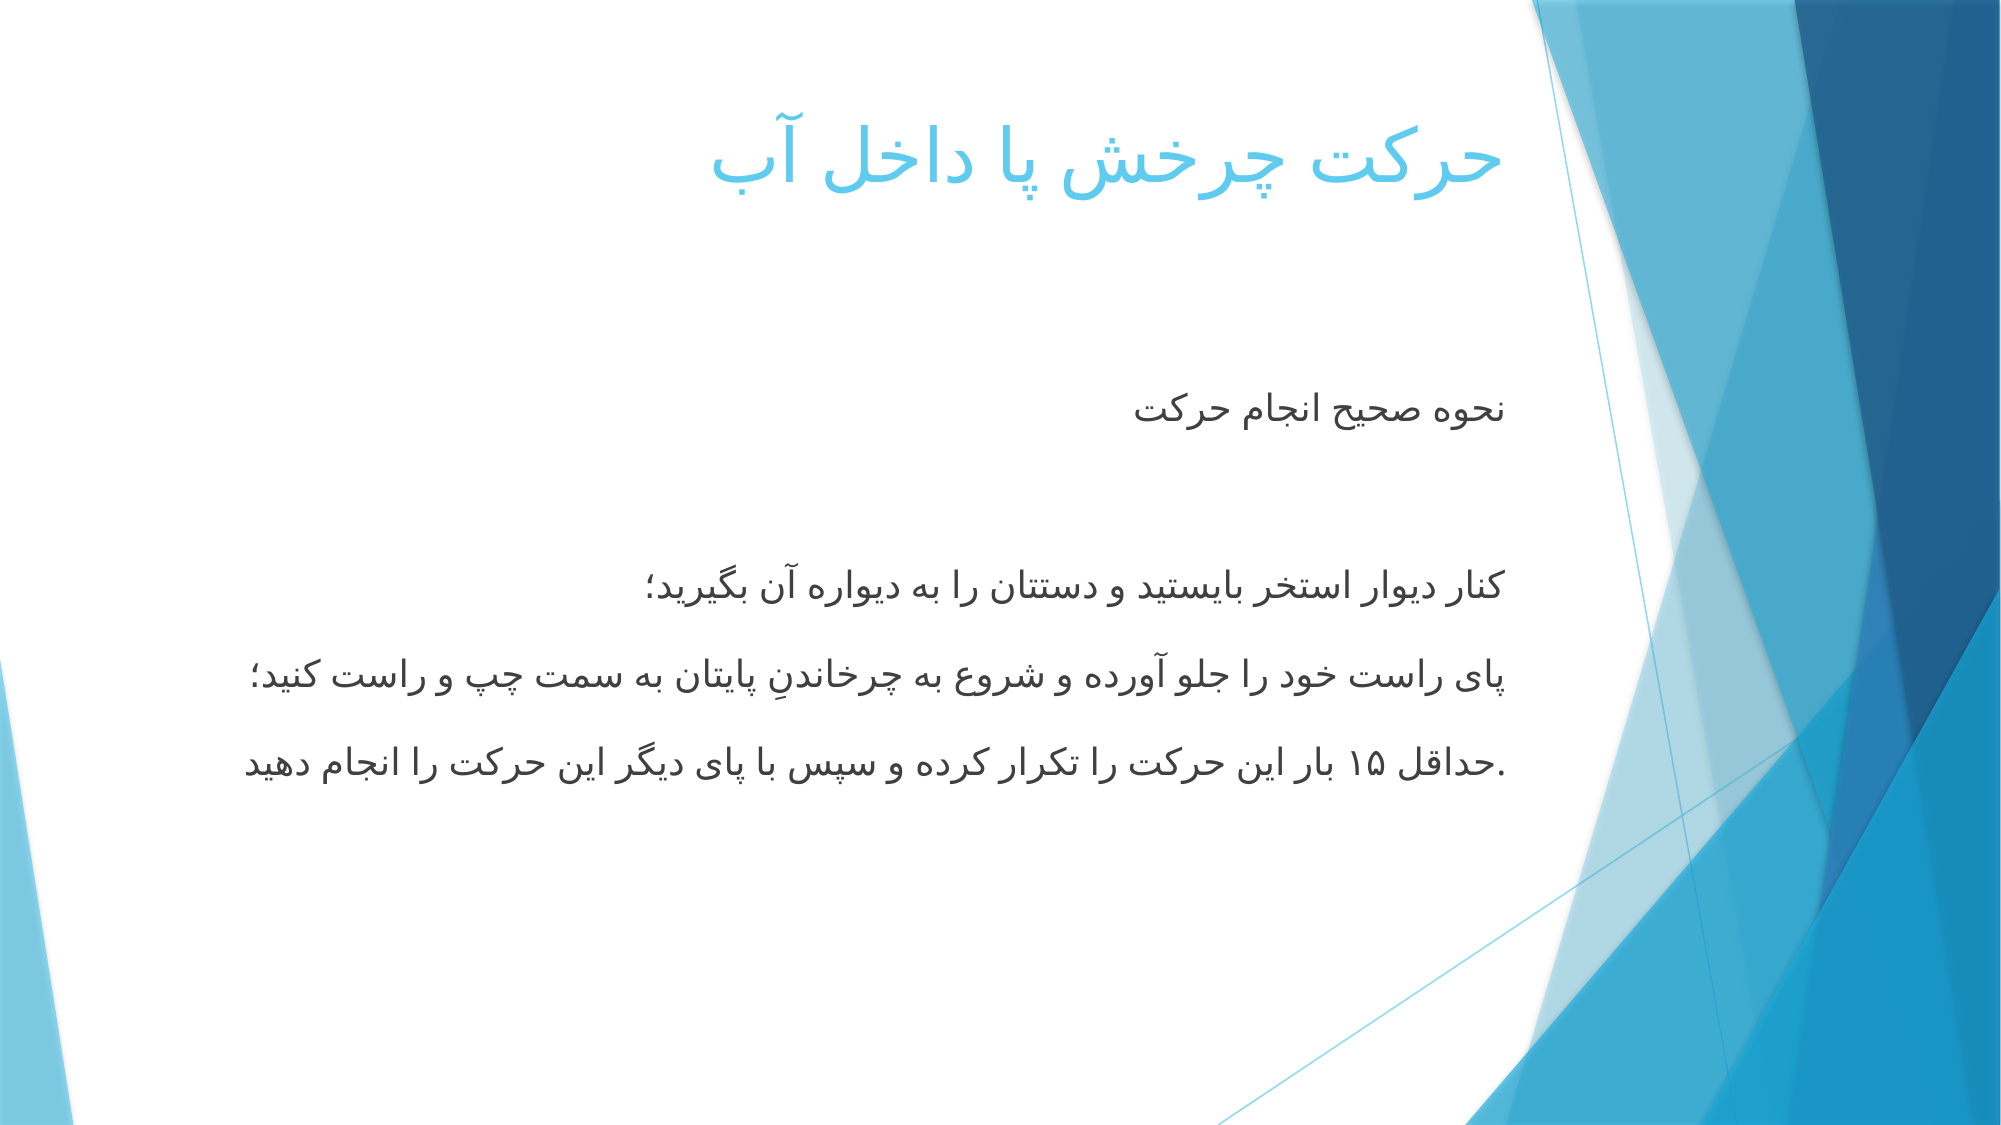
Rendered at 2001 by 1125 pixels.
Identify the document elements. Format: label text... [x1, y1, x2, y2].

title حرکت چرخش پا داخل آب [111, 99, 1522, 317]
list نحوه صحیح انجام حرکت کنار دیوار استخر بایستید و دستتان را به دیواره آن بگیرید؛ پای راست خود را جلو آورده و شروع به چرخاندنِ پایتان به سمت چپ و راست کنید؛ حداقل ۱۵ بار این حرکت را تکرار کرده و سپس با پای دیگر این حرکت را انجام دهید. [111, 354, 1522, 992]
